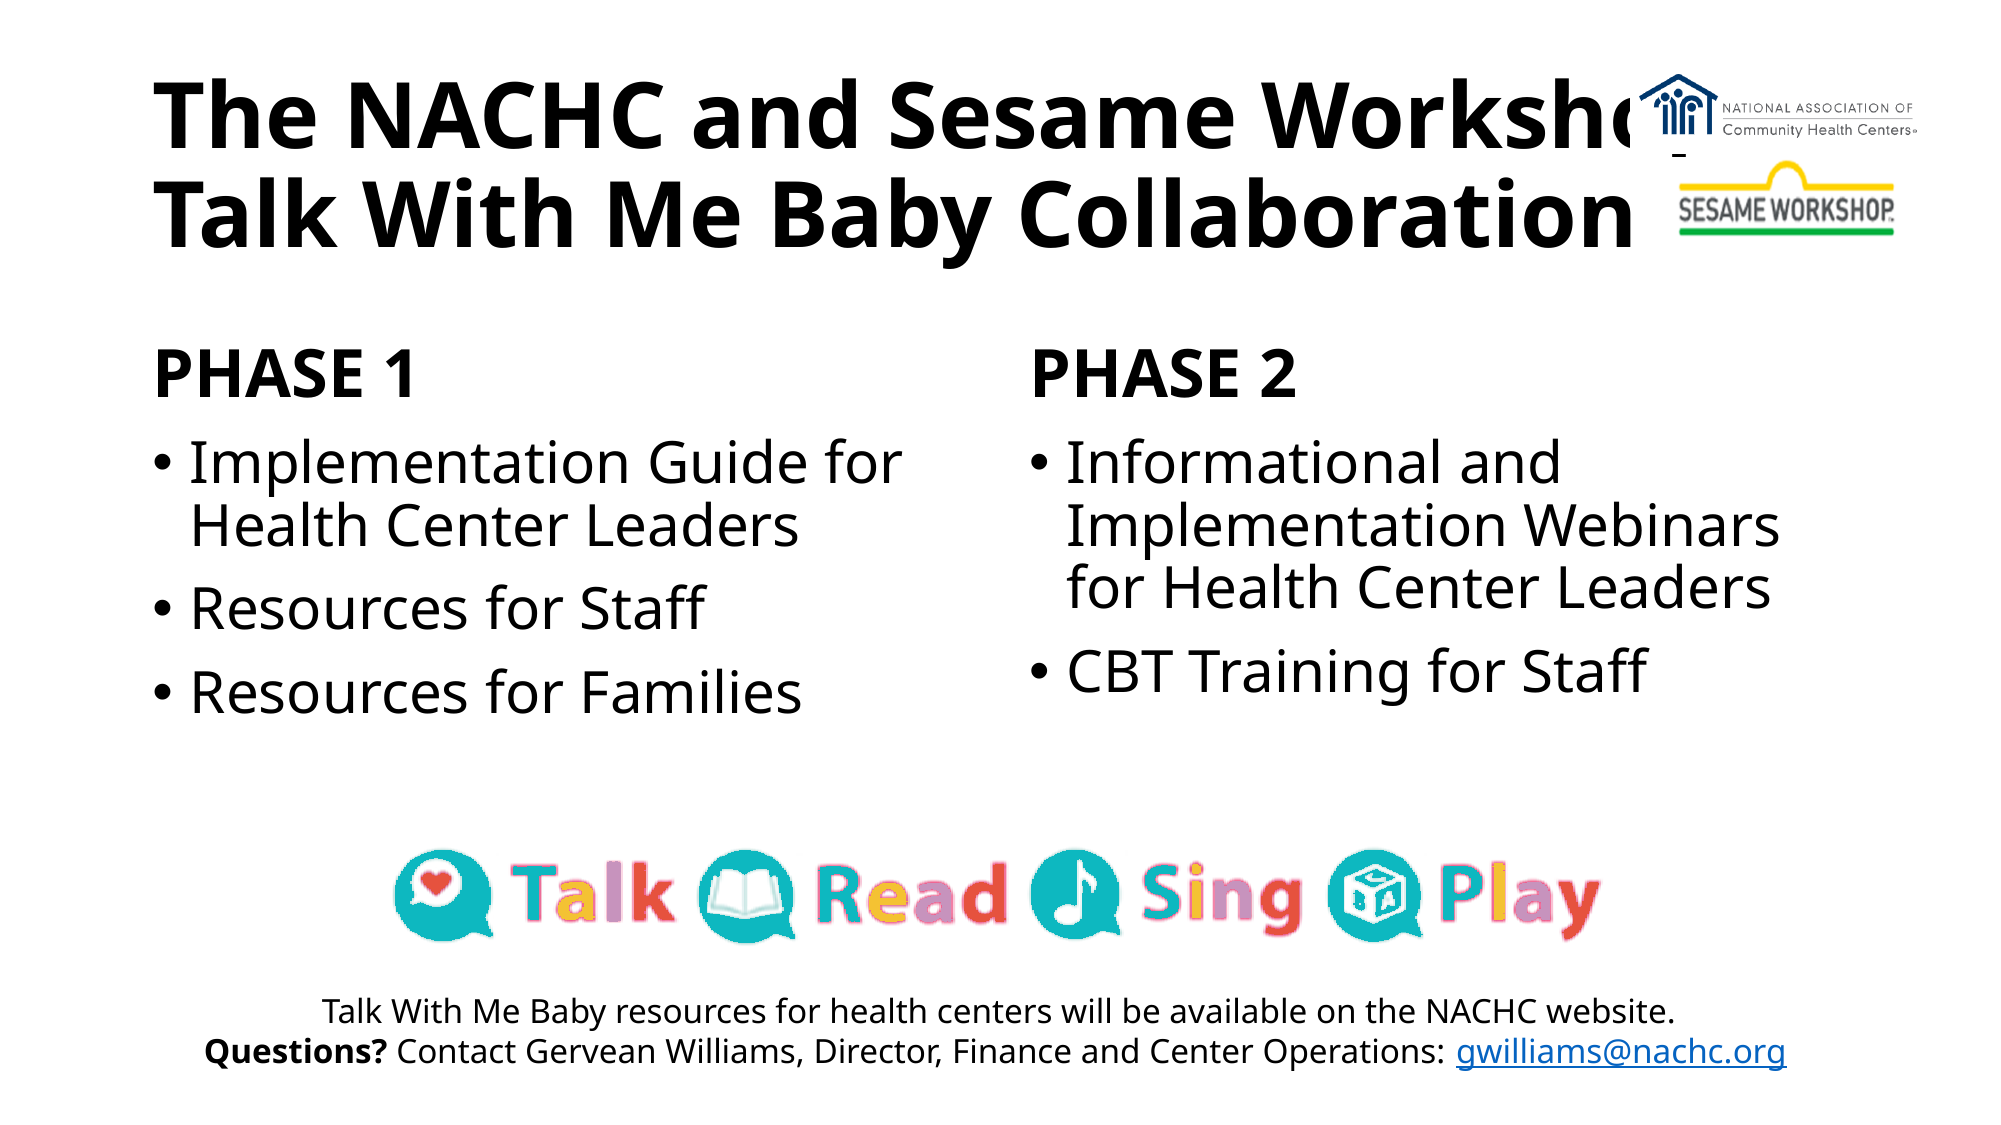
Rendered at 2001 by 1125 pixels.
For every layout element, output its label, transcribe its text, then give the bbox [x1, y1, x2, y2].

picture [383, 838, 1617, 951]
title The NACHC and Sesame Workshop Talk With Me Baby Collaboration [137, 59, 1863, 278]
picture [1650, 157, 1917, 253]
list PHASE 2 Informational and Implementation Webinars for Health Center Leaders CBT Training for Staff [1014, 332, 1865, 853]
list PHASE 1 Implementation Guide for Health Center Leaders Resources for Staff Resources for Families [137, 332, 988, 870]
text_box Talk With Me Baby resources for health centers will be available on the NACHC website. Questions? Contact Gervean Williams, Director, Finance and Center Operations: gwilliams@nachc.org [181, 982, 1819, 1083]
picture [1630, 64, 1937, 154]
